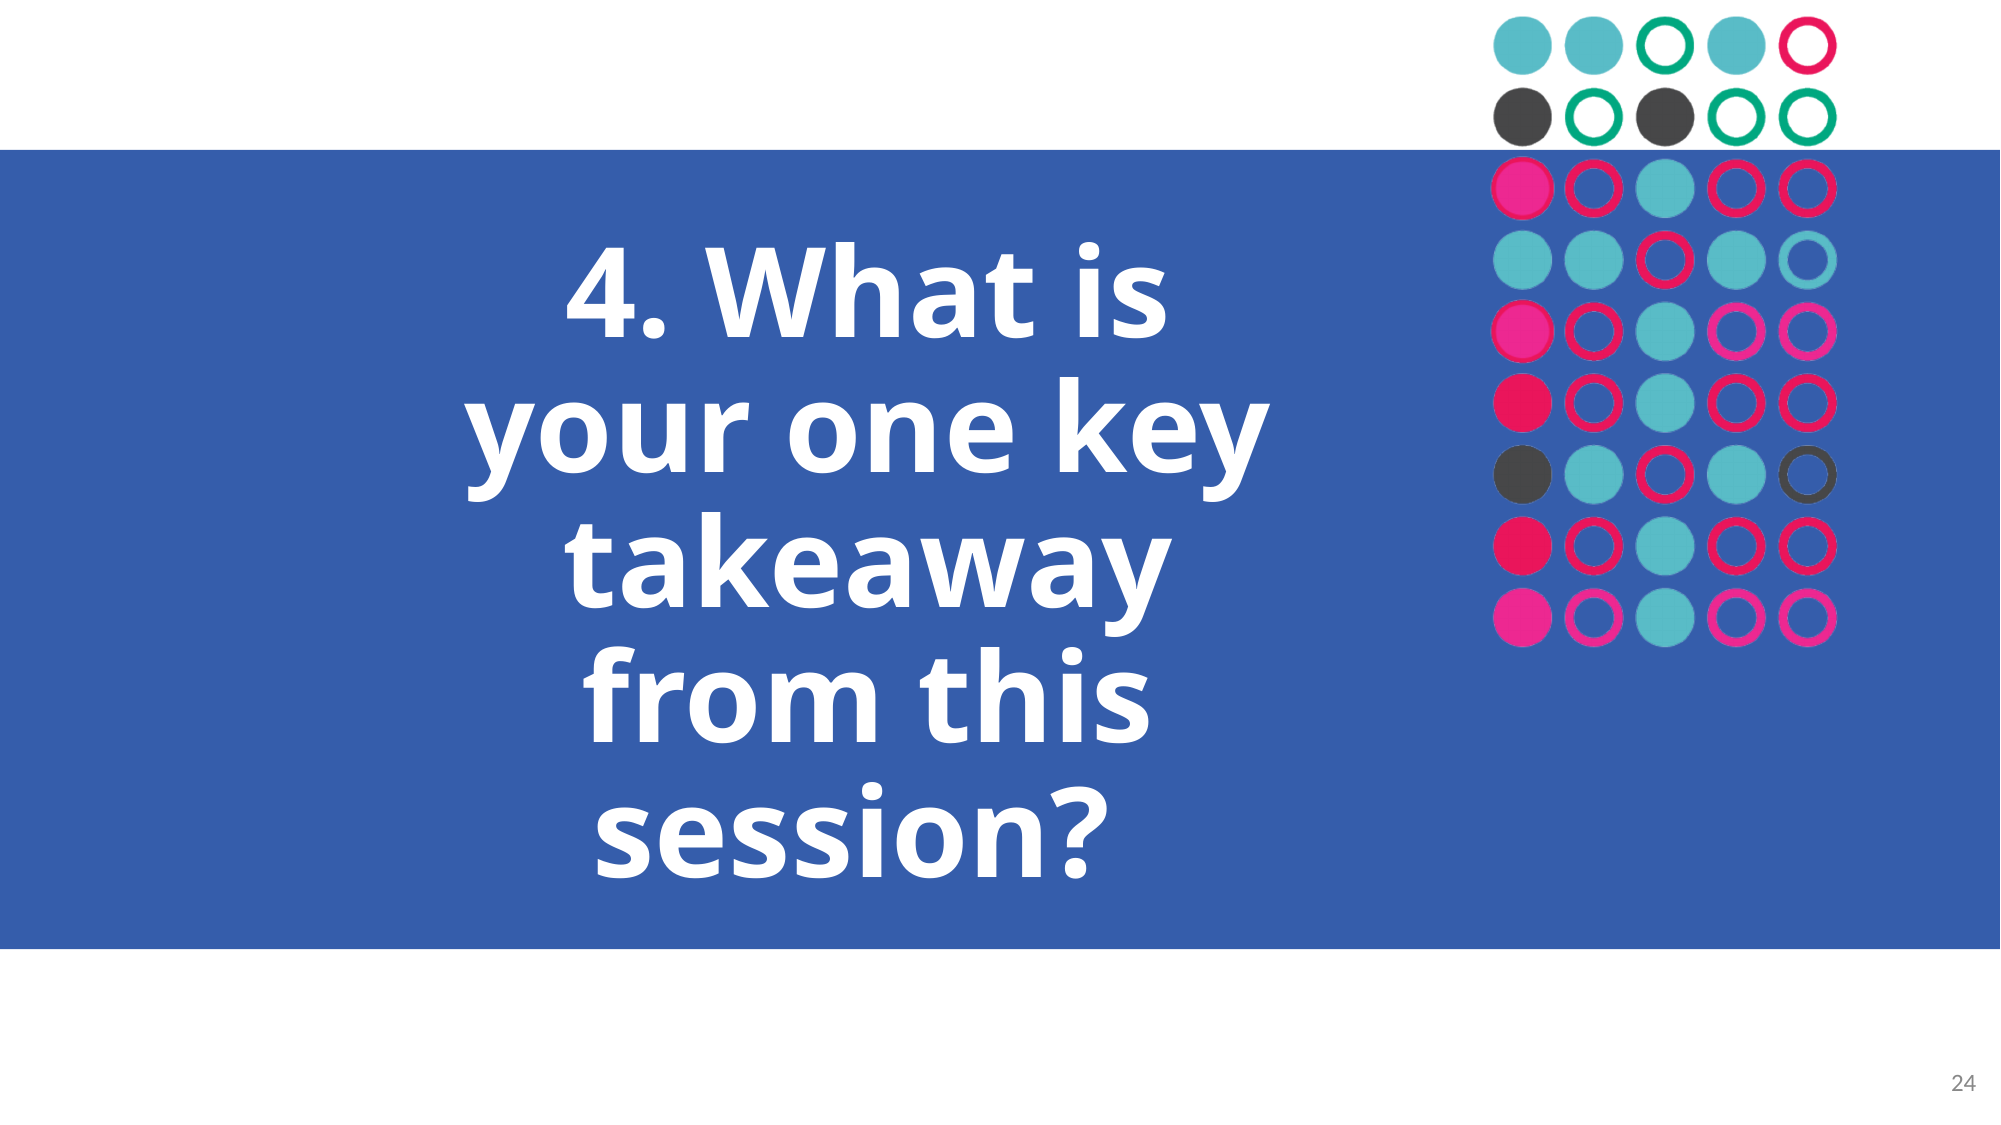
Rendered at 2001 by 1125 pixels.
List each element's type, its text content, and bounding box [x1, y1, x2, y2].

title 4. What is your one key takeaway from this session? [426, 285, 1310, 850]
picture [1486, 8, 1840, 655]
slide_number 24 [1871, 1038, 1992, 1125]
